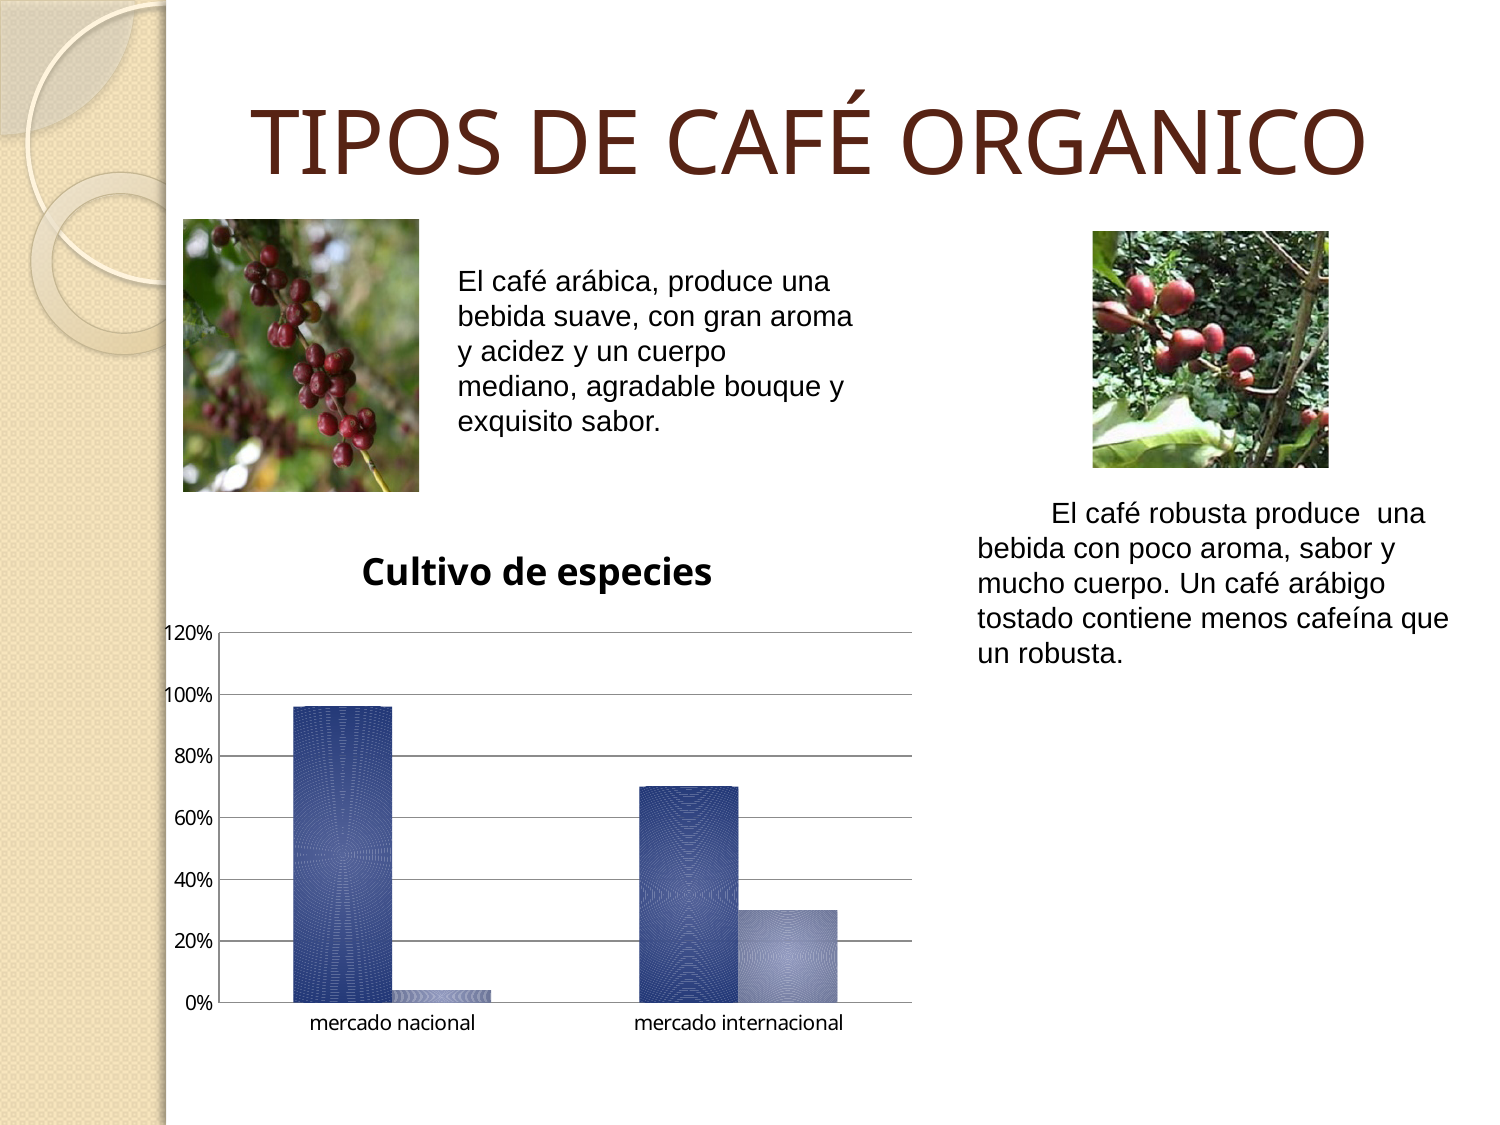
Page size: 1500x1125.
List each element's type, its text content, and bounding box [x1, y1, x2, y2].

title TIPOS DE CAFÉ ORGANICO [235, 45, 1466, 233]
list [182, 219, 420, 492]
picture [1092, 231, 1329, 469]
text_box El café arábica, produce una bebida suave, con gran aroma y acidez y un cuerpo mediano, agradable bouque y exquisito sabor. [442, 255, 869, 445]
chart [147, 514, 928, 1048]
text_box El café robusta produce una bebida con poco aroma, sabor y mucho cuerpo. Un café arábigo tostado contiene menos cafeína que un robusta. [962, 486, 1500, 677]
